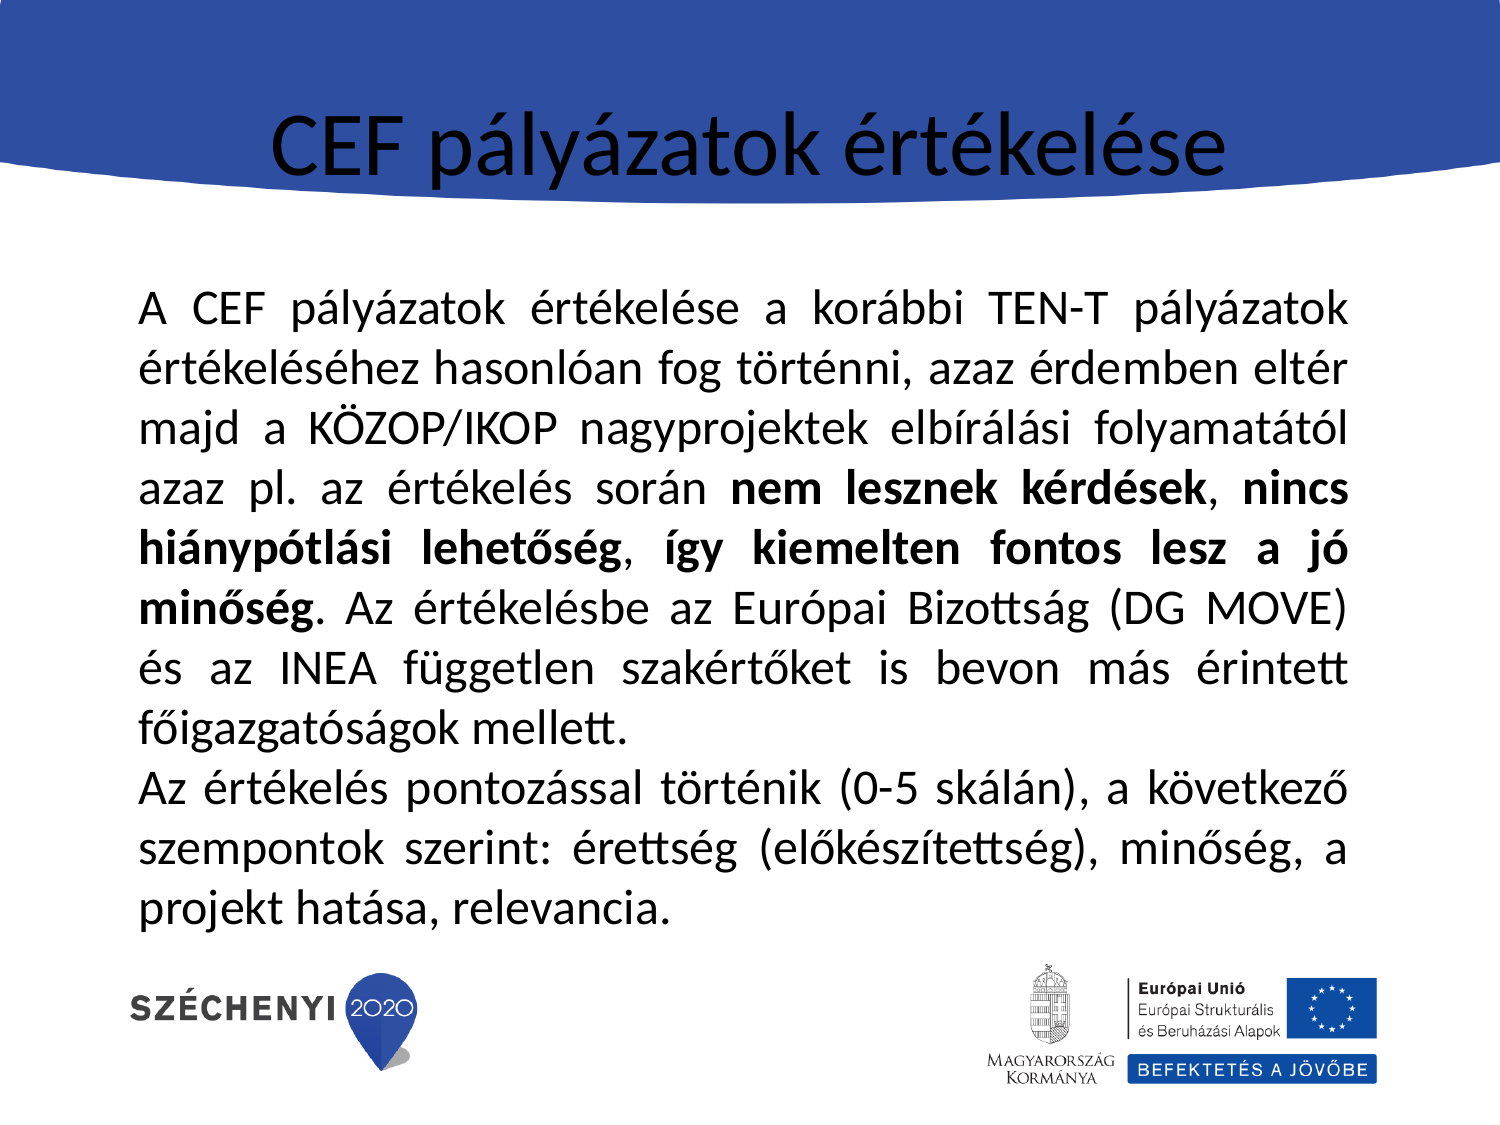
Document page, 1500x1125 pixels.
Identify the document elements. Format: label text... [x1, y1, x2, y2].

text_box A CEF pályázatok értékelése a korábbi TEN-T pályázatok értékeléséhez hasonlóan fog történni, azaz érdemben eltér majd a KÖZOP/IKOP nagyprojektek elbírálási folyamatától azaz pl. az értékelés során nem lesznek kérdések, nincs hiánypótlási lehetőség, így kiemelten fontos lesz a jó minőség. Az értékelésbe az Európai Bizottság (DG MOVE) és az INEA független szakértőket is bevon más érintett főigazgatóságok mellett. Az értékelés pontozással történik (0-5 skálán), a következő szempontok szerint: érettség (előkészítettség), minőség, a projekt hatása, relevancia. [123, 267, 1365, 1032]
title CEF pályázatok értékelése [75, 45, 1425, 233]
picture [0, 0, 1500, 1125]
